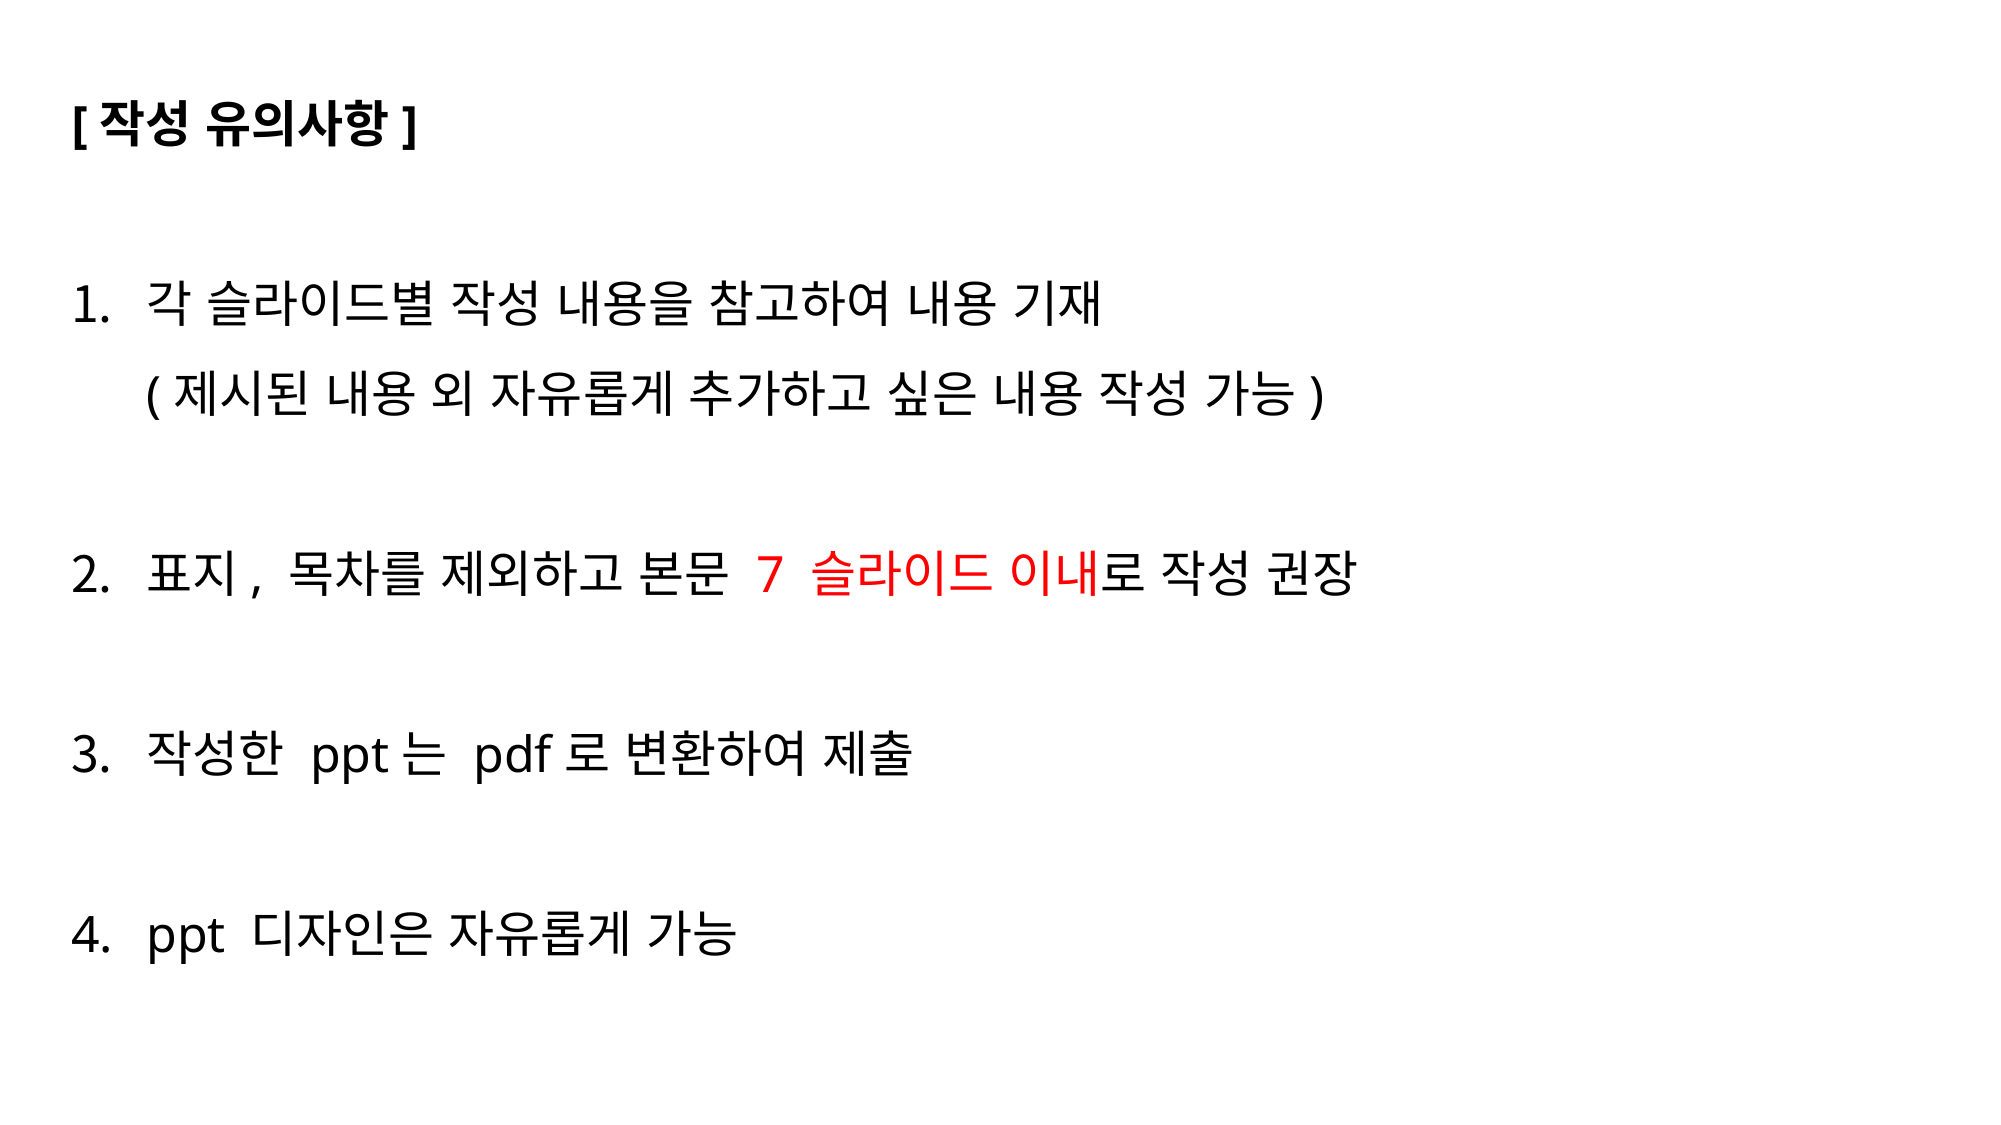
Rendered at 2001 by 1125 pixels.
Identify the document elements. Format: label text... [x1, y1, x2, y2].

text_box [작성 유의사항] 각 슬라이드별 작성 내용을 참고하여 내용 기재 (제시된 내용 외 자유롭게 추가하고 싶은 내용 작성 가능) 표지, 목차를 제외하고 본문 7 슬라이드 이내로 작성 권장 작성한 ppt는 pdf로 변환하여 제출 ppt 디자인은 자유롭게 가능 [56, 54, 1854, 970]
